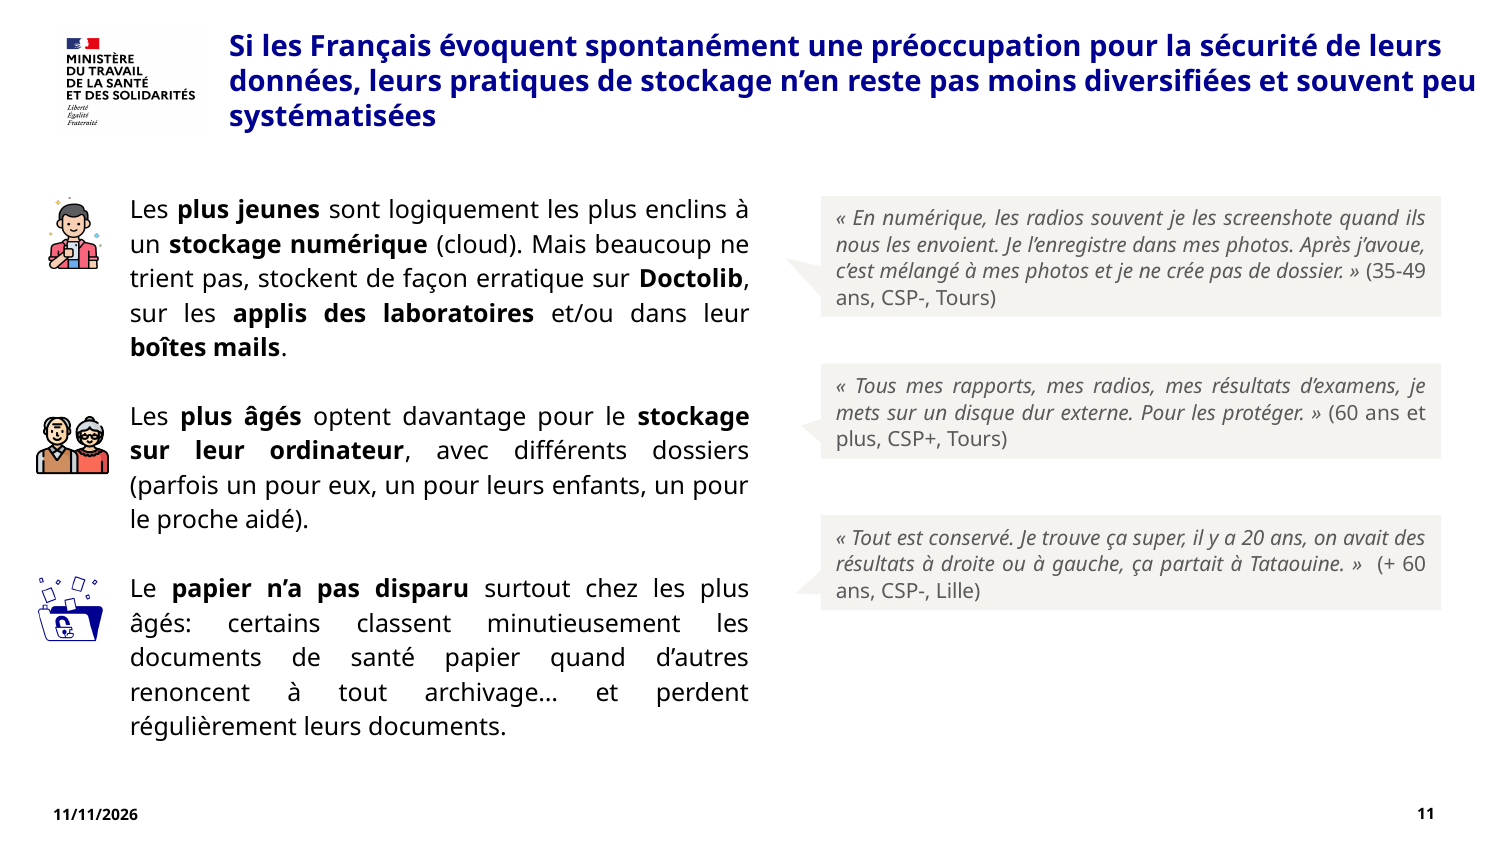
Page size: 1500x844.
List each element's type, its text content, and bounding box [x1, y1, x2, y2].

text_box « Tous mes rapports, mes radios, mes résultats d’examens, je mets sur un disque dur externe. Pour les protéger. » (60 ans et plus, CSP+, Tours) [800, 363, 1441, 459]
text_box « Tout est conservé. Je trouve ça super, il y a 20 ans, on avait des résultats à droite ou à gauche, ça partait à Tataouine. » (+ 60 ans, CSP-, Lille) [795, 515, 1441, 611]
picture [55, 27, 207, 136]
text_box « En numérique, les radios souvent je les screenshote quand ils nous les envoient. Je l’enregistre dans mes photos. Après j’avoue, c’est mélangé à mes photos et je ne crée pas de dossier. » (35-49 ans, CSP-, Tours) [785, 196, 1441, 317]
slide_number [53, 787, 252, 844]
slide_number 11 [1213, 784, 1436, 844]
picture [31, 575, 106, 644]
text_box Si les Français évoquent spontanément une préoccupation pour la sécurité de leurs données, leurs pratiques de stockage n’en reste pas moins diversifiées et souvent peu systématisées [199, 20, 1495, 62]
picture [34, 197, 113, 269]
text_box Les plus jeunes sont logiquement les plus enclins à un stockage numérique (cloud). Mais beaucoup ne trient pas, stockent de façon erratique sur Doctolib, sur les applis des laboratoires et/ou dans leur boîtes mails. Les plus âgés optent davantage pour le stockage sur leur ordinateur, avec différents dossiers (parfois un pour eux, un pour leurs enfants, un pour le proche aidé). Le papier n’a pas disparu surtout chez les plus âgés: certains classent minutieusement les documents de santé papier quand d’autres renoncent à tout archivage… et perdent régulièrement leurs documents. [129, 189, 750, 604]
picture [36, 408, 109, 482]
